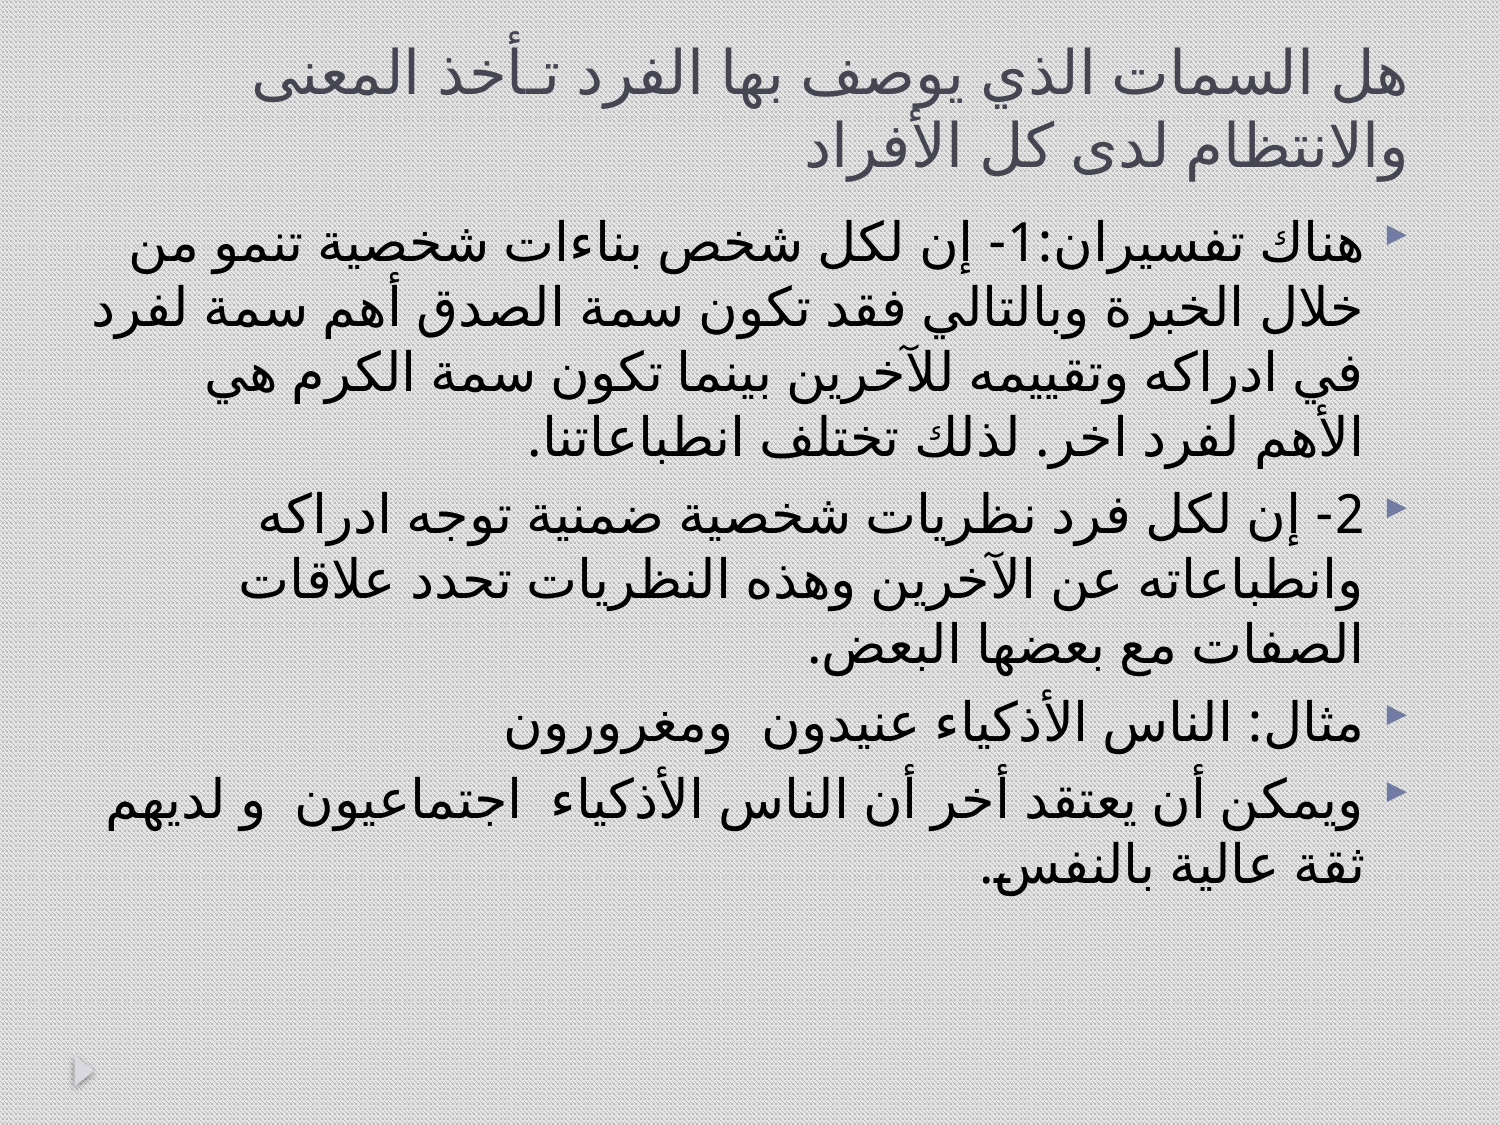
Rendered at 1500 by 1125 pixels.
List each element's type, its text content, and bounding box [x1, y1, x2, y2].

list هناك تفسيران:1- إن لكل شخص بناءات شخصية تنمو من خلال الخبرة وبالتالي فقد تكون سمة الصدق أهم سمة لفرد في ادراكه وتقييمه للآخرين بينما تكون سمة الكرم هي الأهم لفرد اخر. لذلك تختلف انطباعاتنا. 2- إن لكل فرد نظريات شخصية ضمنية توجه ادراكه وانطباعاته عن الآخرين وهذه النظريات تحدد علاقات الصفات مع بعضها البعض. مثال: الناس الأذكياء عنيدون ومغرورون ويمكن أن يعتقد أخر أن الناس الأذكياء اجتماعيون و لديهم ثقة عالية بالنفس. [75, 200, 1425, 1010]
title هل السمات الذي يوصف بها الفرد تـأخذ المعنى والانتظام لدى كل الأفراد [75, 24, 1425, 188]
